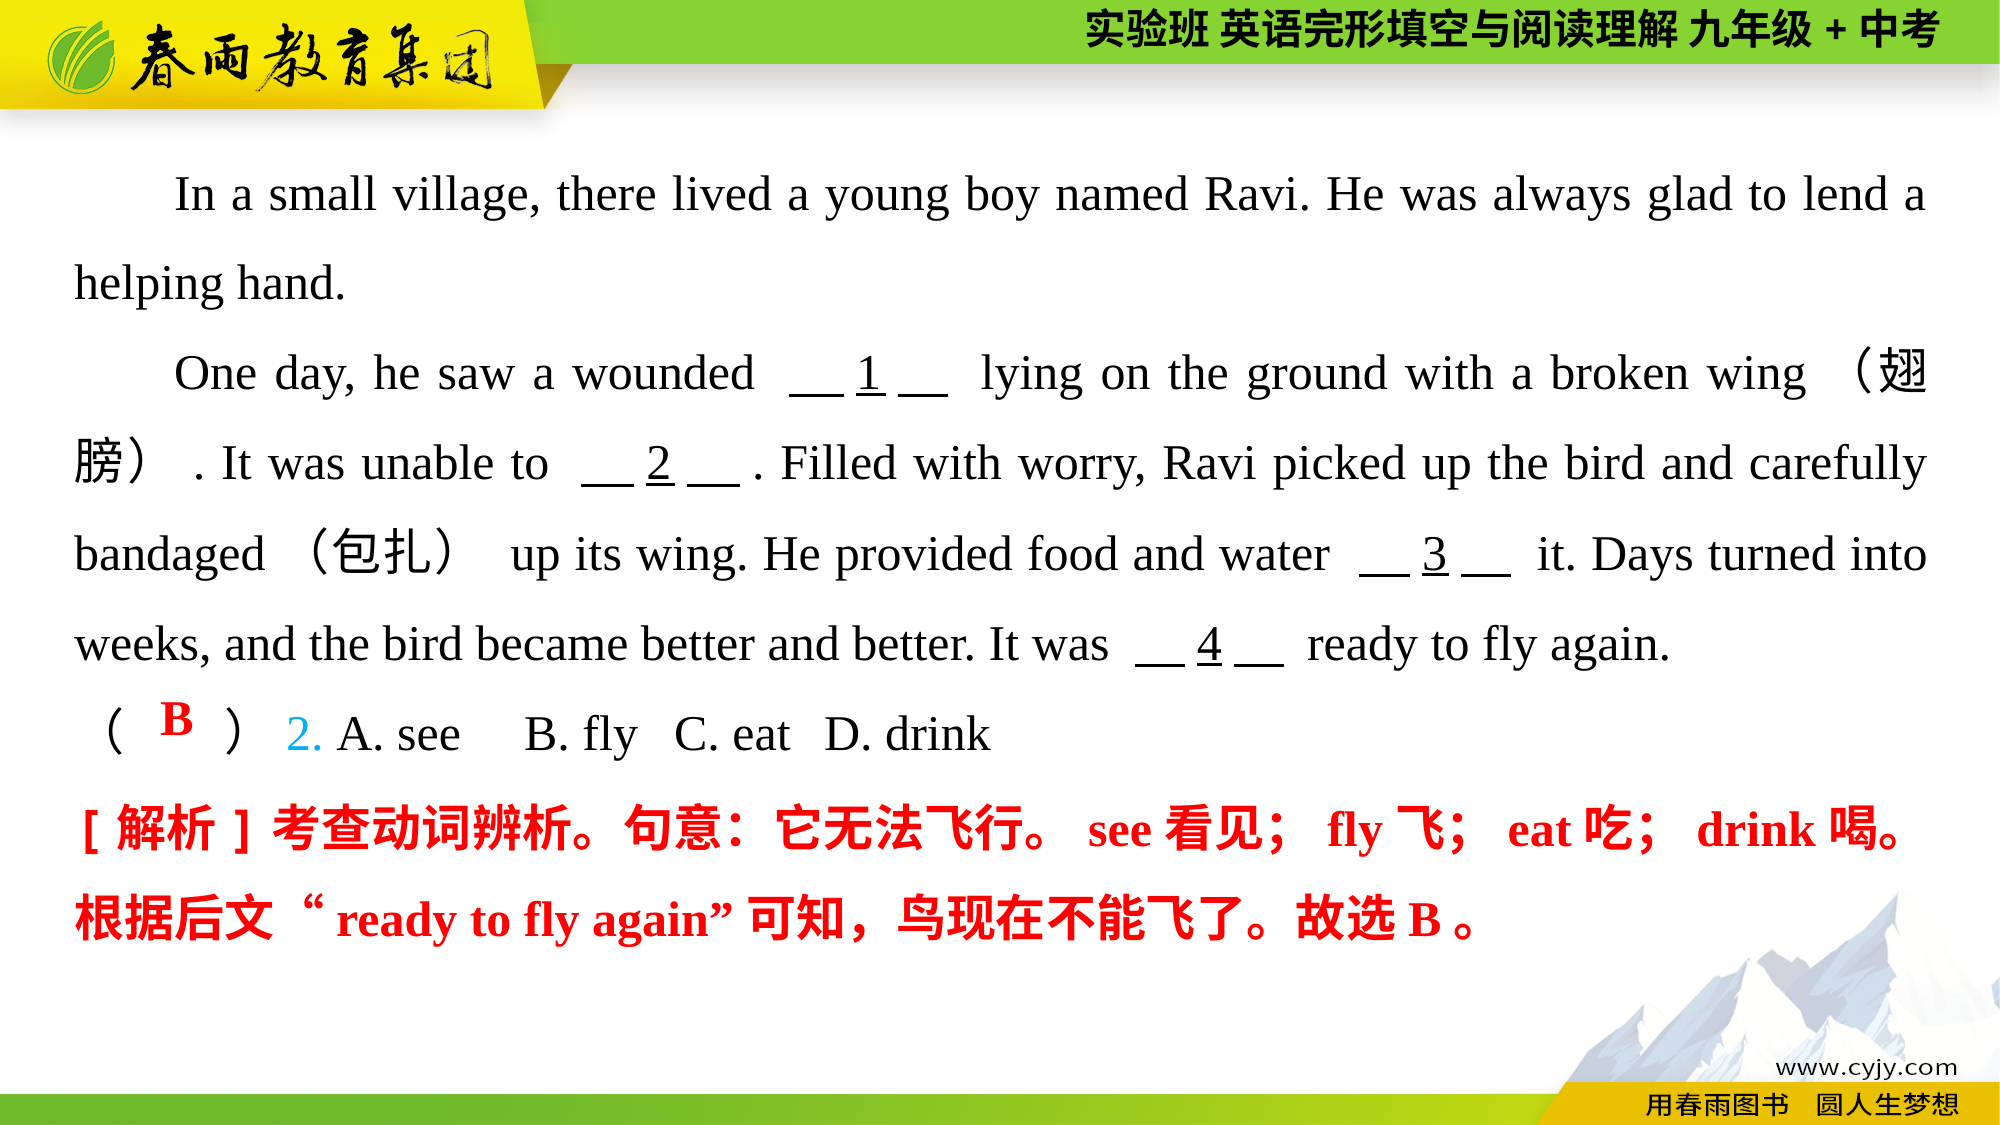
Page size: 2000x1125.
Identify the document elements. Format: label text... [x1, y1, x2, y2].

list In a small village, there lived a young boy named Ravi. He was always glad to lend a helping hand. One day, he saw a wounded 1 lying on the ground with a broken wing（翅膀）. It was unable to 2 . Filled with worry, Ravi picked up the bird and carefully bandaged（包扎） up its wing. He provided food and water 3 it. Days turned into weeks, and the bird became better and better. It was 4 ready to fly again. [59, 122, 1944, 683]
text_box B [145, 678, 209, 753]
text_box （ ）2. A. see B. fly C. eat D. drink [59, 683, 1944, 769]
text_box [解析]考查动词辨析。句意：它无法飞行。see看见；fly飞；eat吃；drink喝。根据后文“ready to fly again”可知，鸟现在不能飞了。故选B。 [59, 769, 1944, 954]
picture [0, 0, 2000, 1125]
